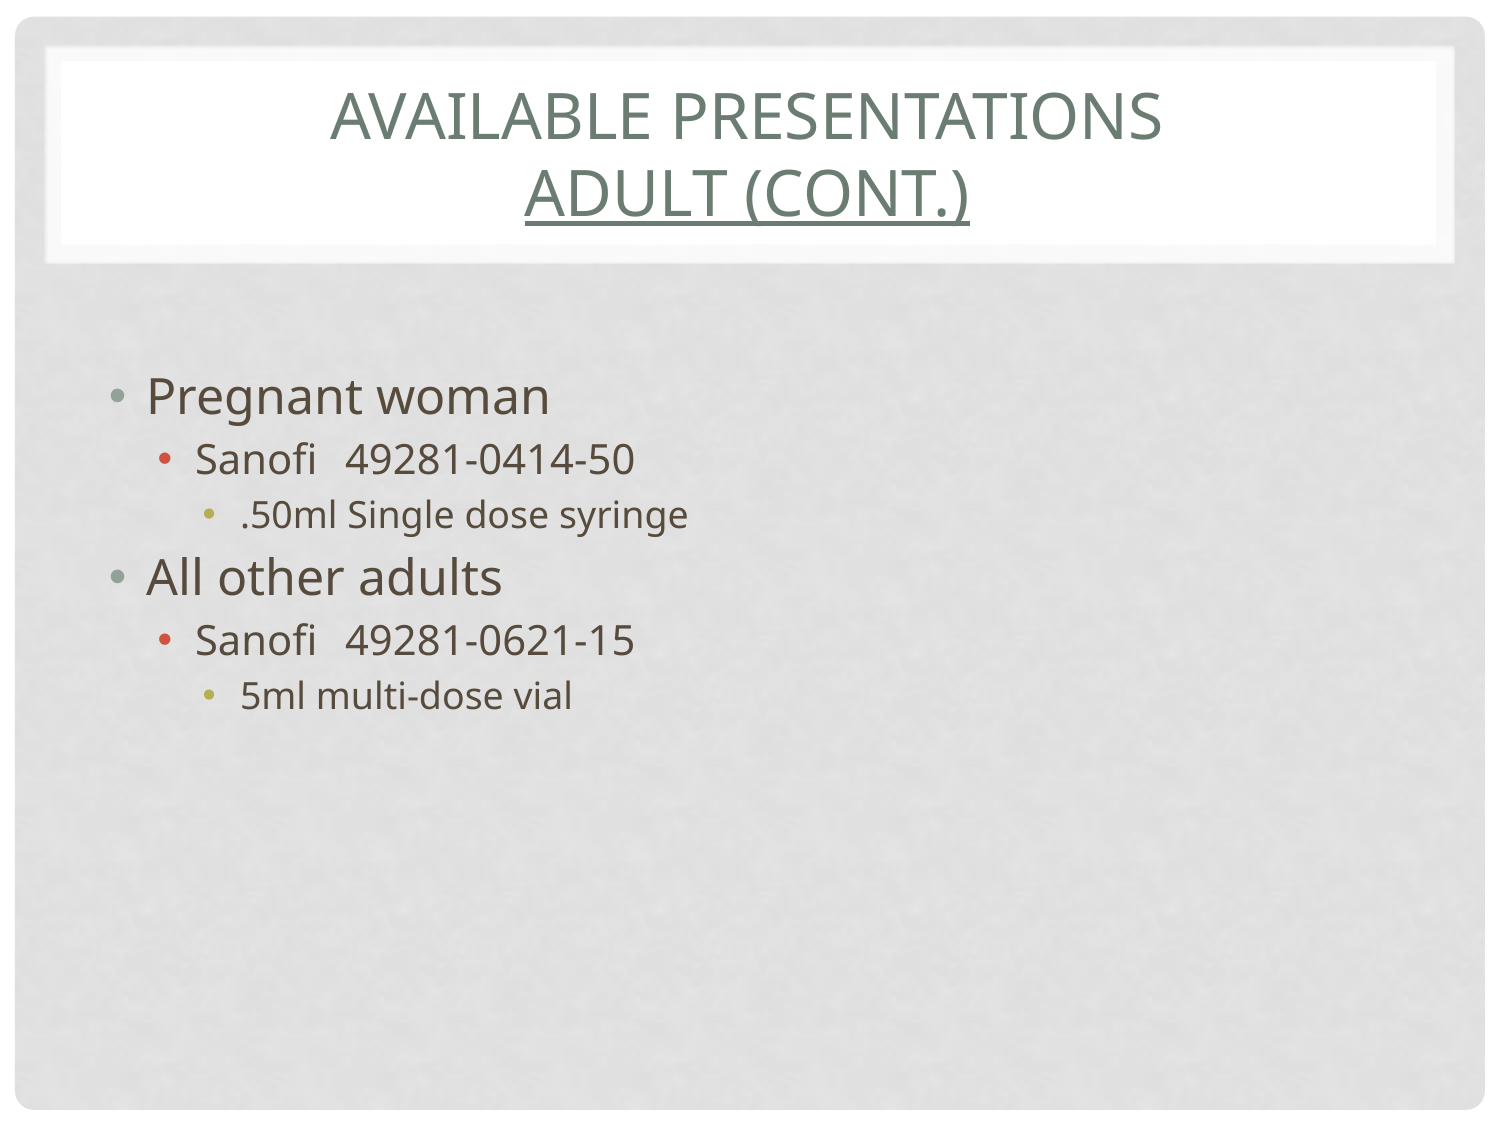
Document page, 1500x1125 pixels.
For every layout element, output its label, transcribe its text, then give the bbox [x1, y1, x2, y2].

title Available Presentations Adult (cont.) [69, 66, 1425, 238]
list Pregnant woman Sanofi 49281-0414-50 .50ml Single dose syringe All other adults Sanofi 49281-0621-15 5ml multi-dose vial [75, 287, 1425, 1005]
